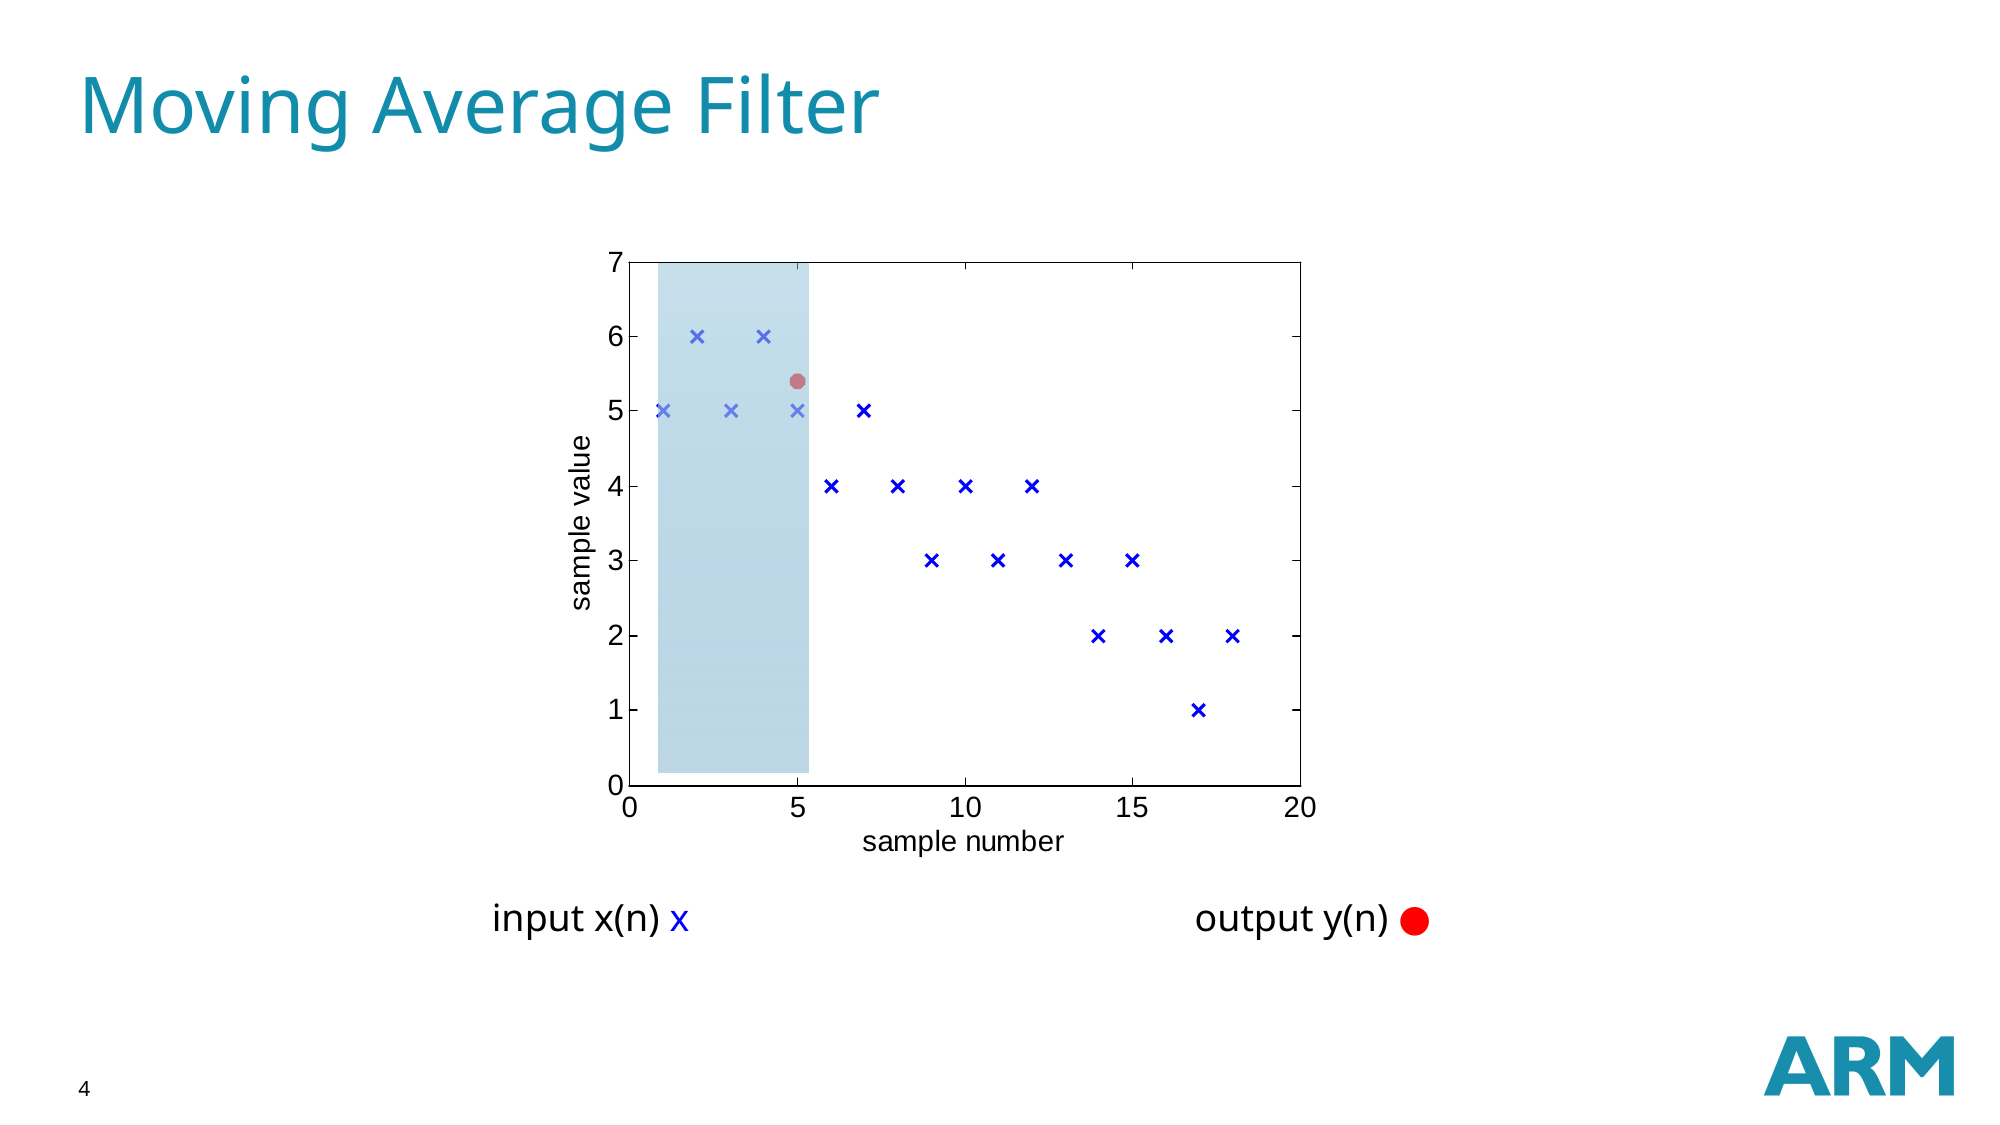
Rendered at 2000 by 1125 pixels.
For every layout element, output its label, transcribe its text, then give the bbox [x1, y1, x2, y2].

title Moving Average Filter [78, 55, 1910, 150]
text_box input x(n) x [477, 886, 705, 946]
picture [0, 0, 2000, 1125]
text_box output y(n) ● [1179, 886, 1446, 946]
